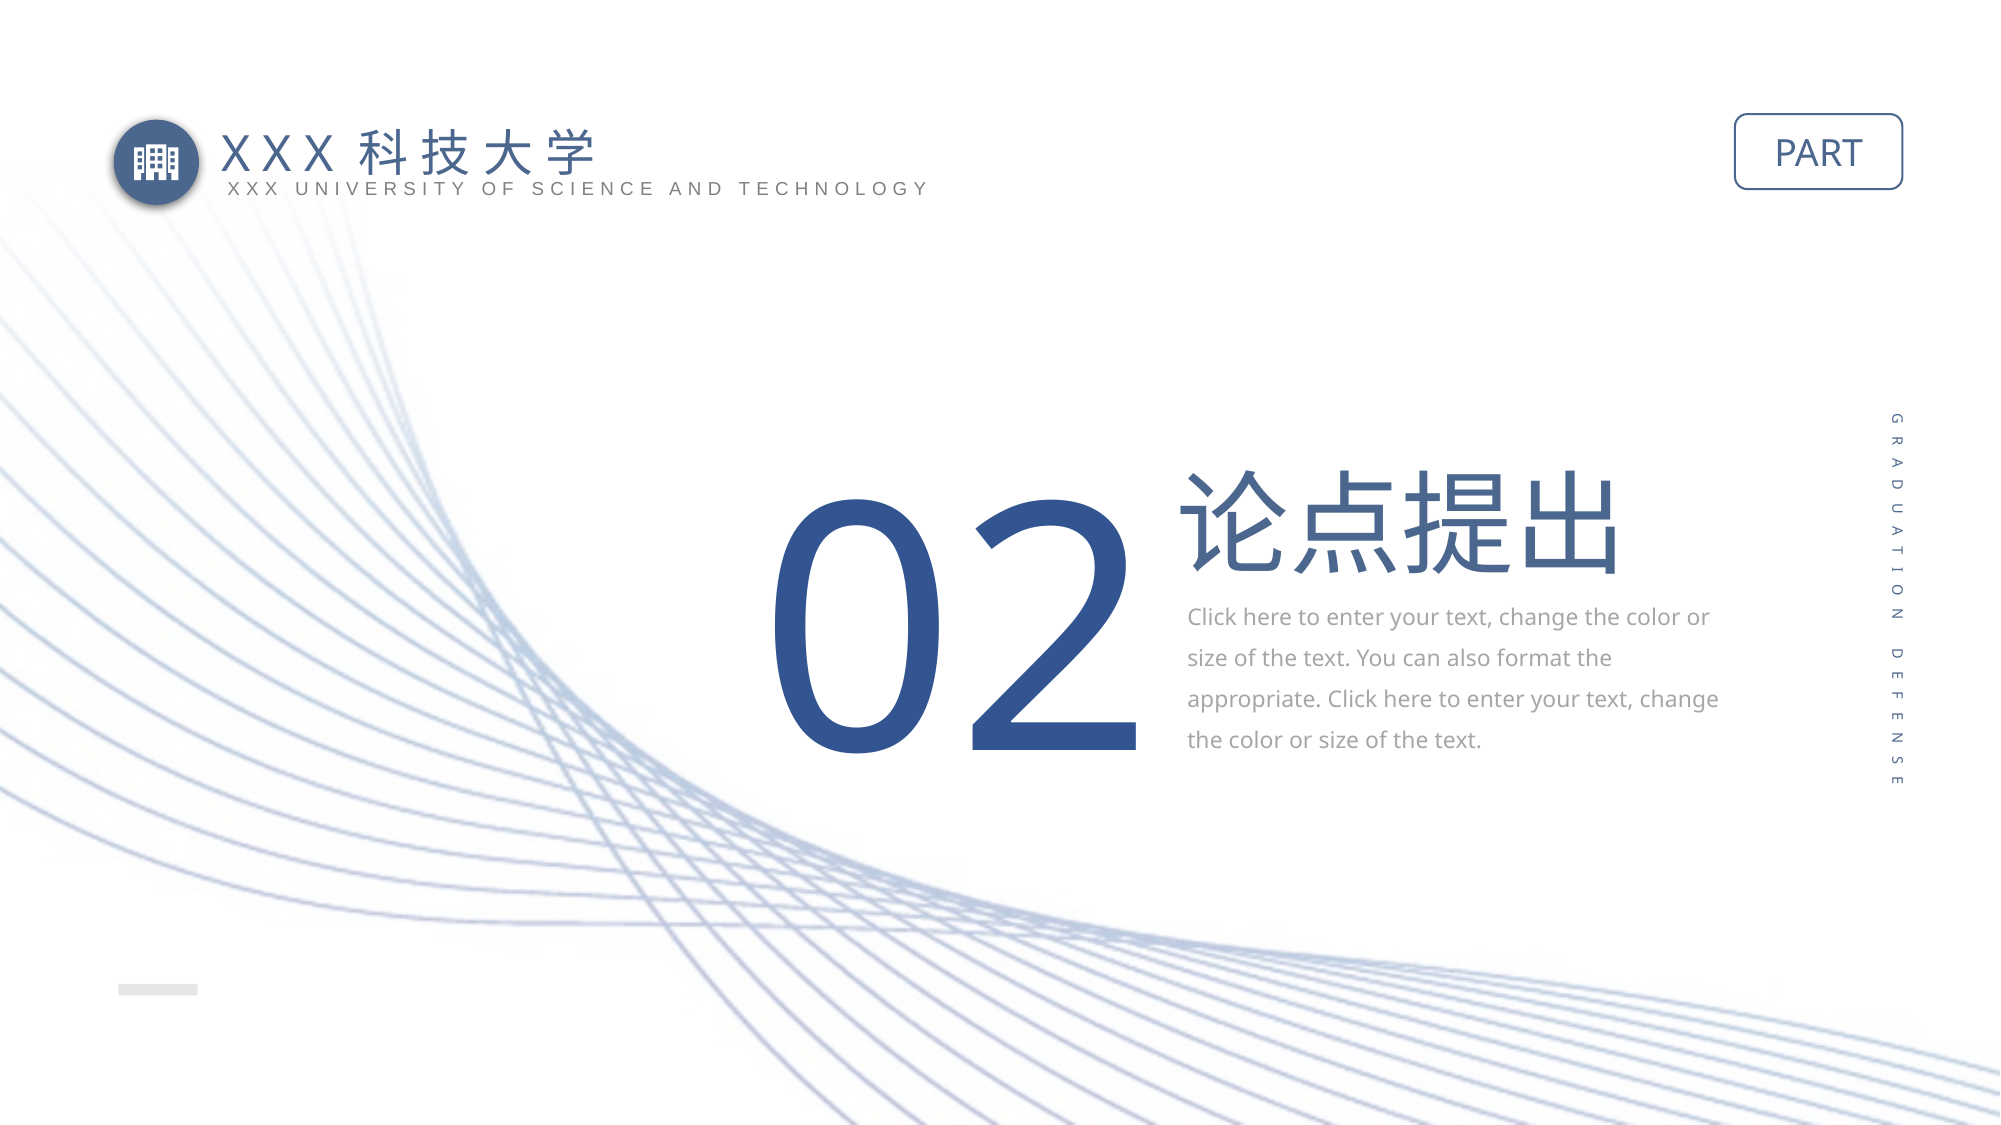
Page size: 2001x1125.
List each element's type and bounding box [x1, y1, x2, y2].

text_box [0, 0, 2000, 1125]
text_box [113, 119, 199, 205]
text_box [206, 113, 948, 208]
